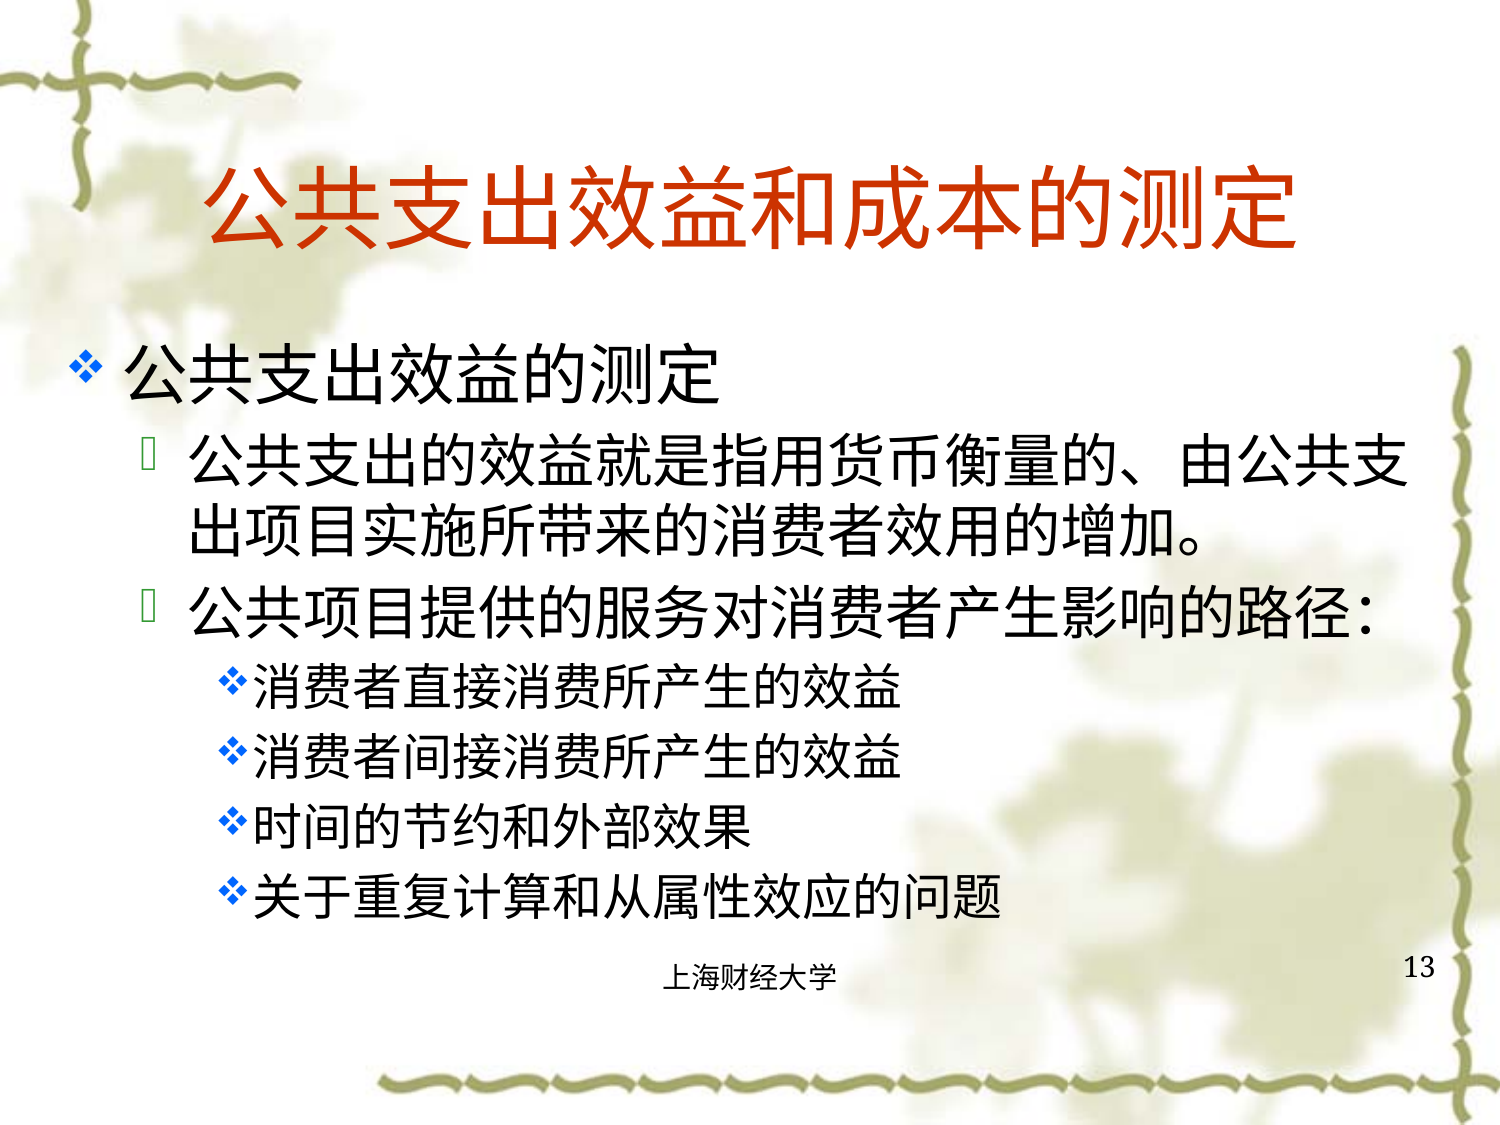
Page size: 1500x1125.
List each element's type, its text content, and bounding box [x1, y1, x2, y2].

slide_number 13 [1074, 940, 1451, 1066]
picture [0, 0, 1500, 1125]
list 公共支出效益的测定 公共支出的效益就是指用货币衡量的、由公共支出项目实施所带来的消费者效用的增加。 公共项目提供的服务对消费者产生影响的路径： 消费者直接消费所产生的效益 消费者间接消费所产生的效益 时间的节约和外部效果 关于重复计算和从属性效应的问题 [49, 324, 1452, 963]
footer 上海财经大学 [512, 952, 988, 1066]
title 公共支出效益和成本的测定 [49, 112, 1451, 301]
